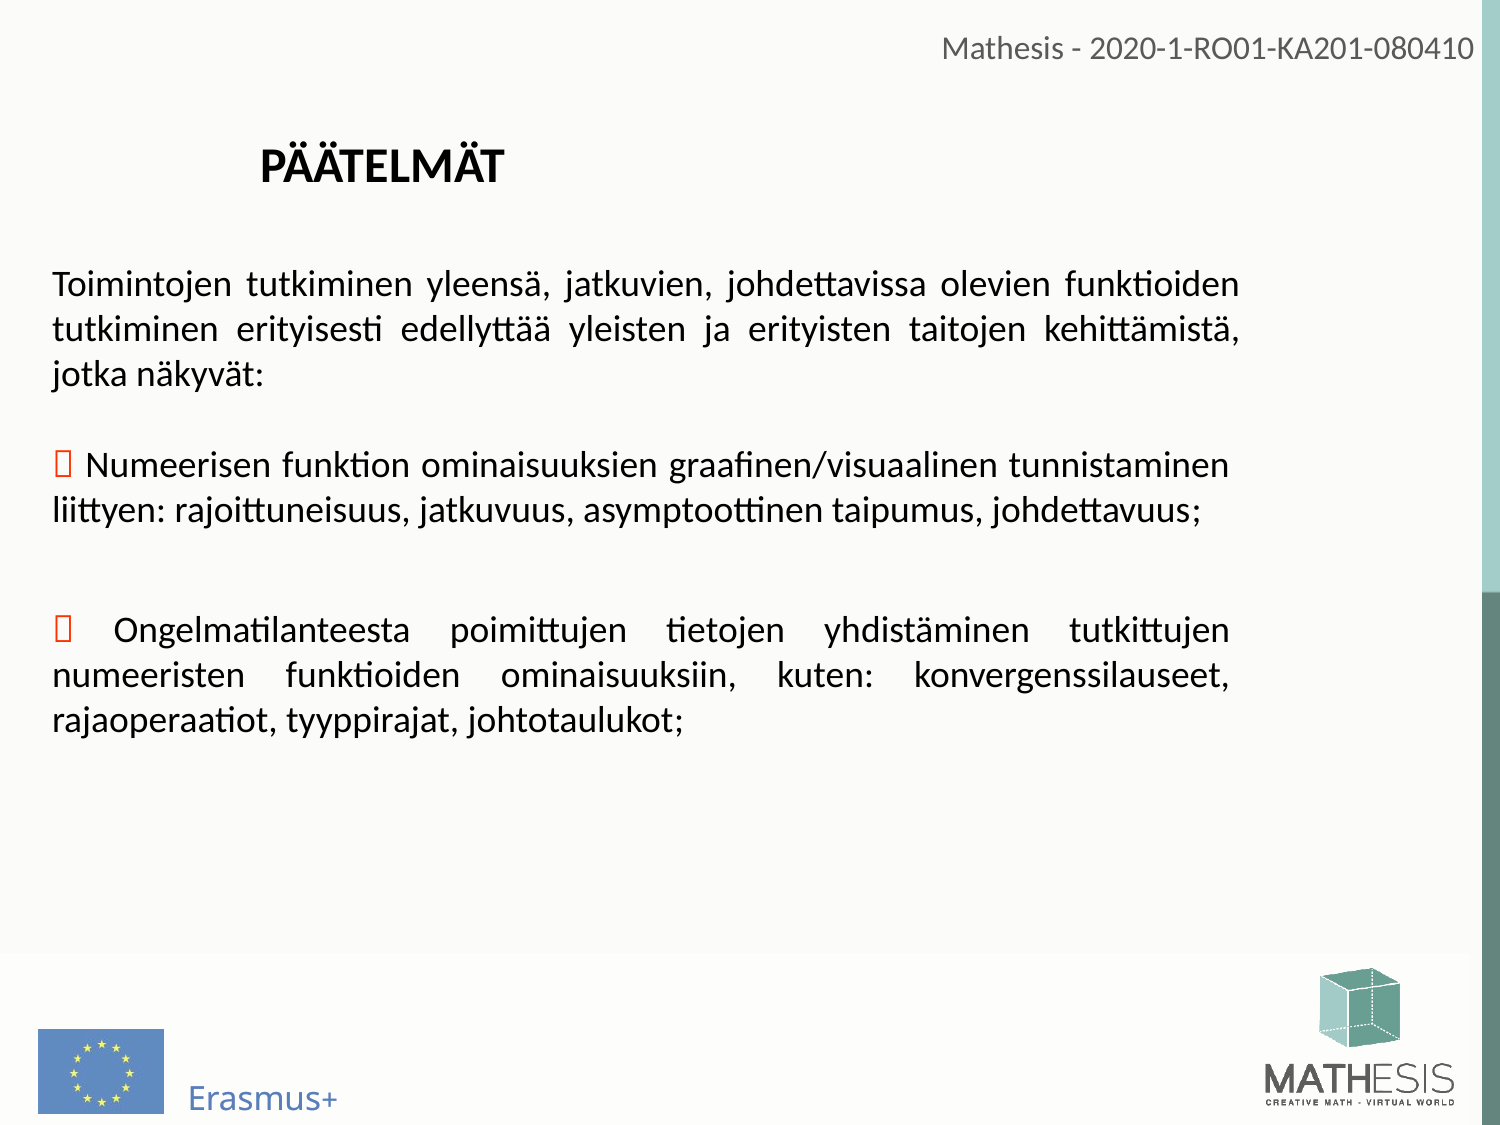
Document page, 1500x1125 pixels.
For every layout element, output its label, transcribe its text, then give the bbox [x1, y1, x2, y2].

text_box Toimintojen tutkiminen yleensä, jatkuvien, johdettavissa olevien funktioiden tutkiminen erityisesti edellyttää yleisten ja erityisten taitojen kehittämistä, jotka näkyvät: [37, 251, 1256, 401]
text_box PÄÄTELMÄT [122, 103, 643, 222]
text_box  Numeerisen funktion ominaisuuksien graafinen/visuaalinen tunnistaminen liittyen: rajoittuneisuus, jatkuvuus, asymptoottinen taipumus, johdettavuus; [37, 432, 1247, 537]
text_box  Ongelmatilanteesta poimittujen tietojen yhdistäminen tutkittujen numeeristen funktioiden ominaisuuksiin, kuten: konvergenssilauseet, rajaoperaatiot, tyyppirajat, johtotaulukot; [37, 597, 1247, 748]
